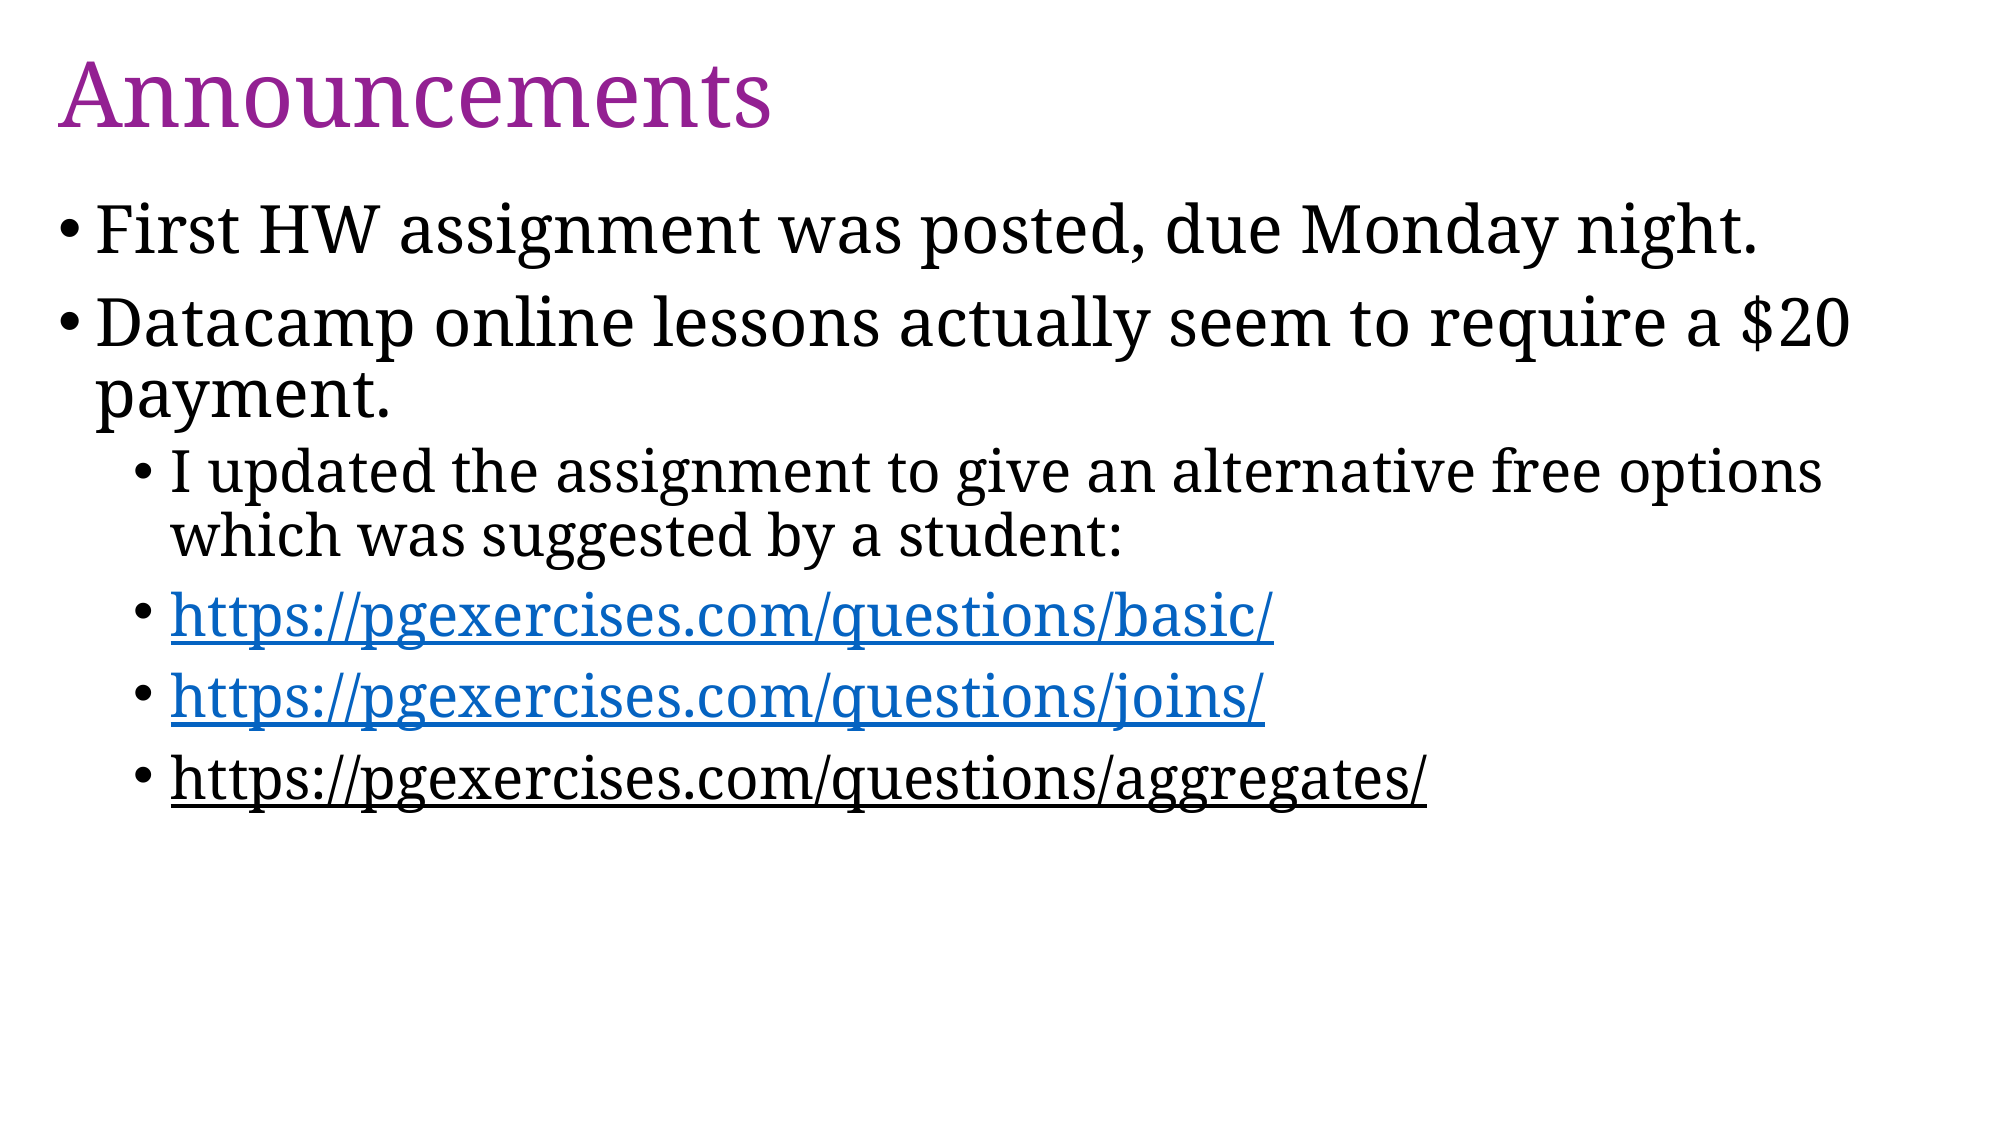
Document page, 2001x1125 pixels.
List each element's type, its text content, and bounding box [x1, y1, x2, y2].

title Announcements [43, 25, 1953, 171]
list First HW assignment was posted, due Monday night. Datacamp online lessons actually seem to require a $20 payment. I updated the assignment to give an alternative free options which was suggested by a student: https://pgexercises.com/questions/basic/ https://pgexercises.com/questions/joins/ https://pgexercises.com/questions/aggregates/ [43, 188, 1953, 1106]
